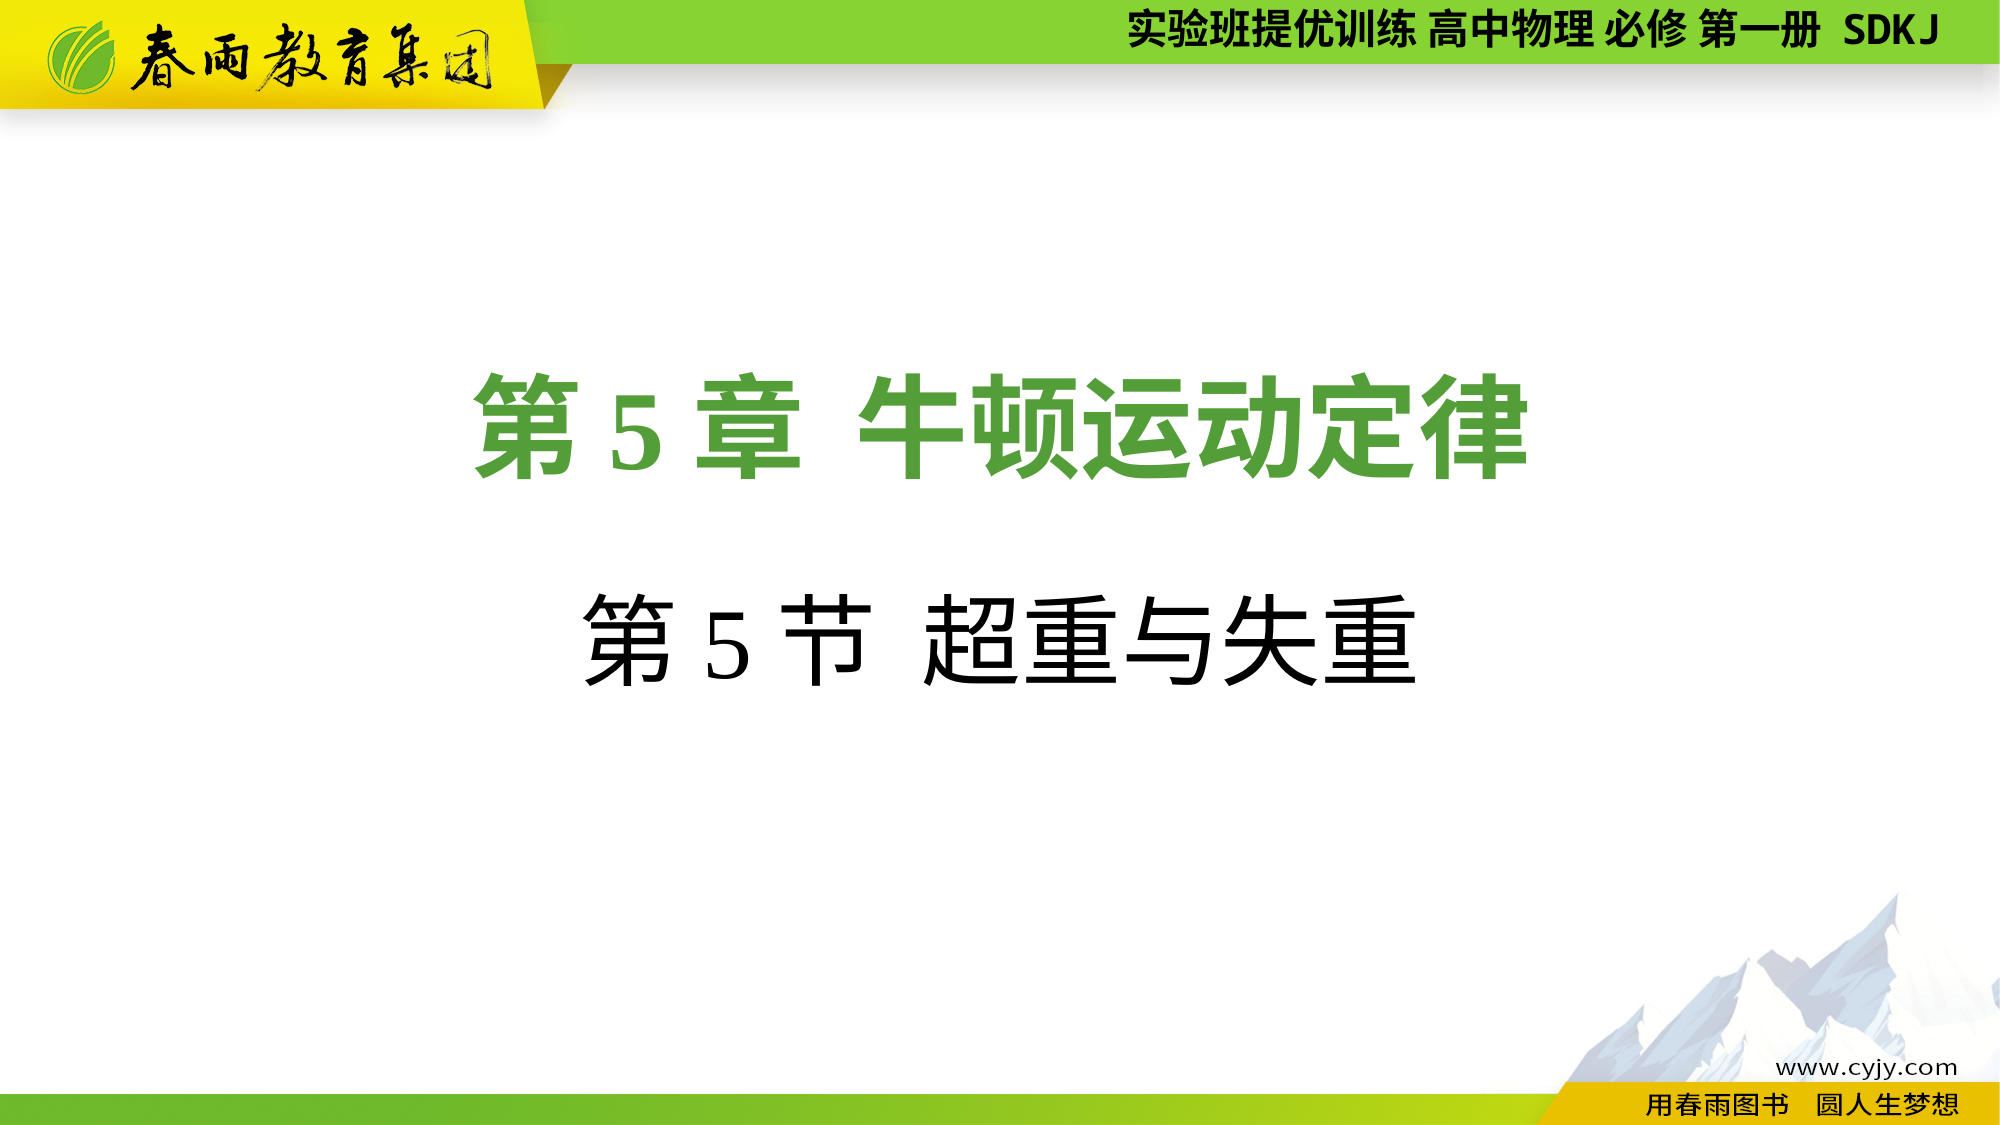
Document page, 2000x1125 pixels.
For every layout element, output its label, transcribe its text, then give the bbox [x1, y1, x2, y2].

text_box 第5章 牛顿运动定律 [54, 282, 1946, 500]
picture [0, 0, 2000, 1125]
text_box 第5节 超重与失重 [54, 511, 1946, 706]
